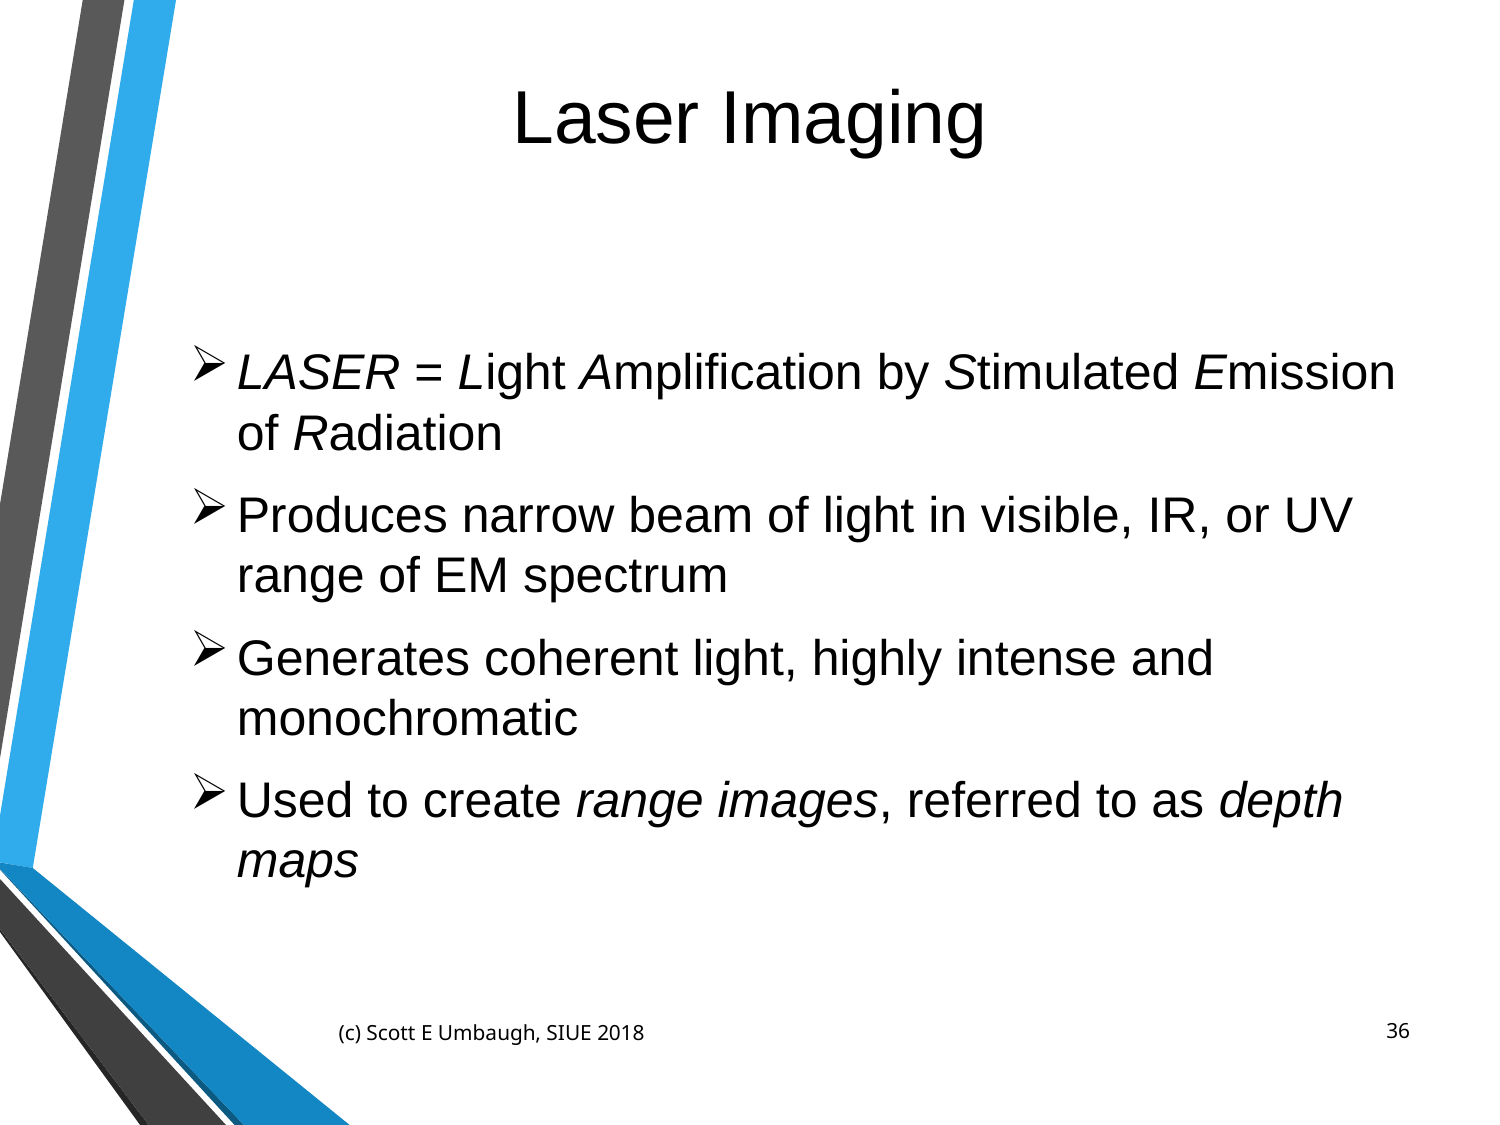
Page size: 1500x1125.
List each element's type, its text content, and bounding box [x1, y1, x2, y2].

title Laser Imaging [75, 0, 1425, 228]
footer (c) Scott E Umbaugh, SIUE 2018 [323, 1001, 1196, 1062]
list LASER = Light Amplification by Stimulated Emission of Radiation Produces narrow beam of light in visible, IR, or UV range of EM spectrum Generates coherent light, highly intense and monochromatic Used to create range images, referred to as depth maps [174, 249, 1463, 975]
slide_number 36 [1354, 1001, 1425, 1062]
